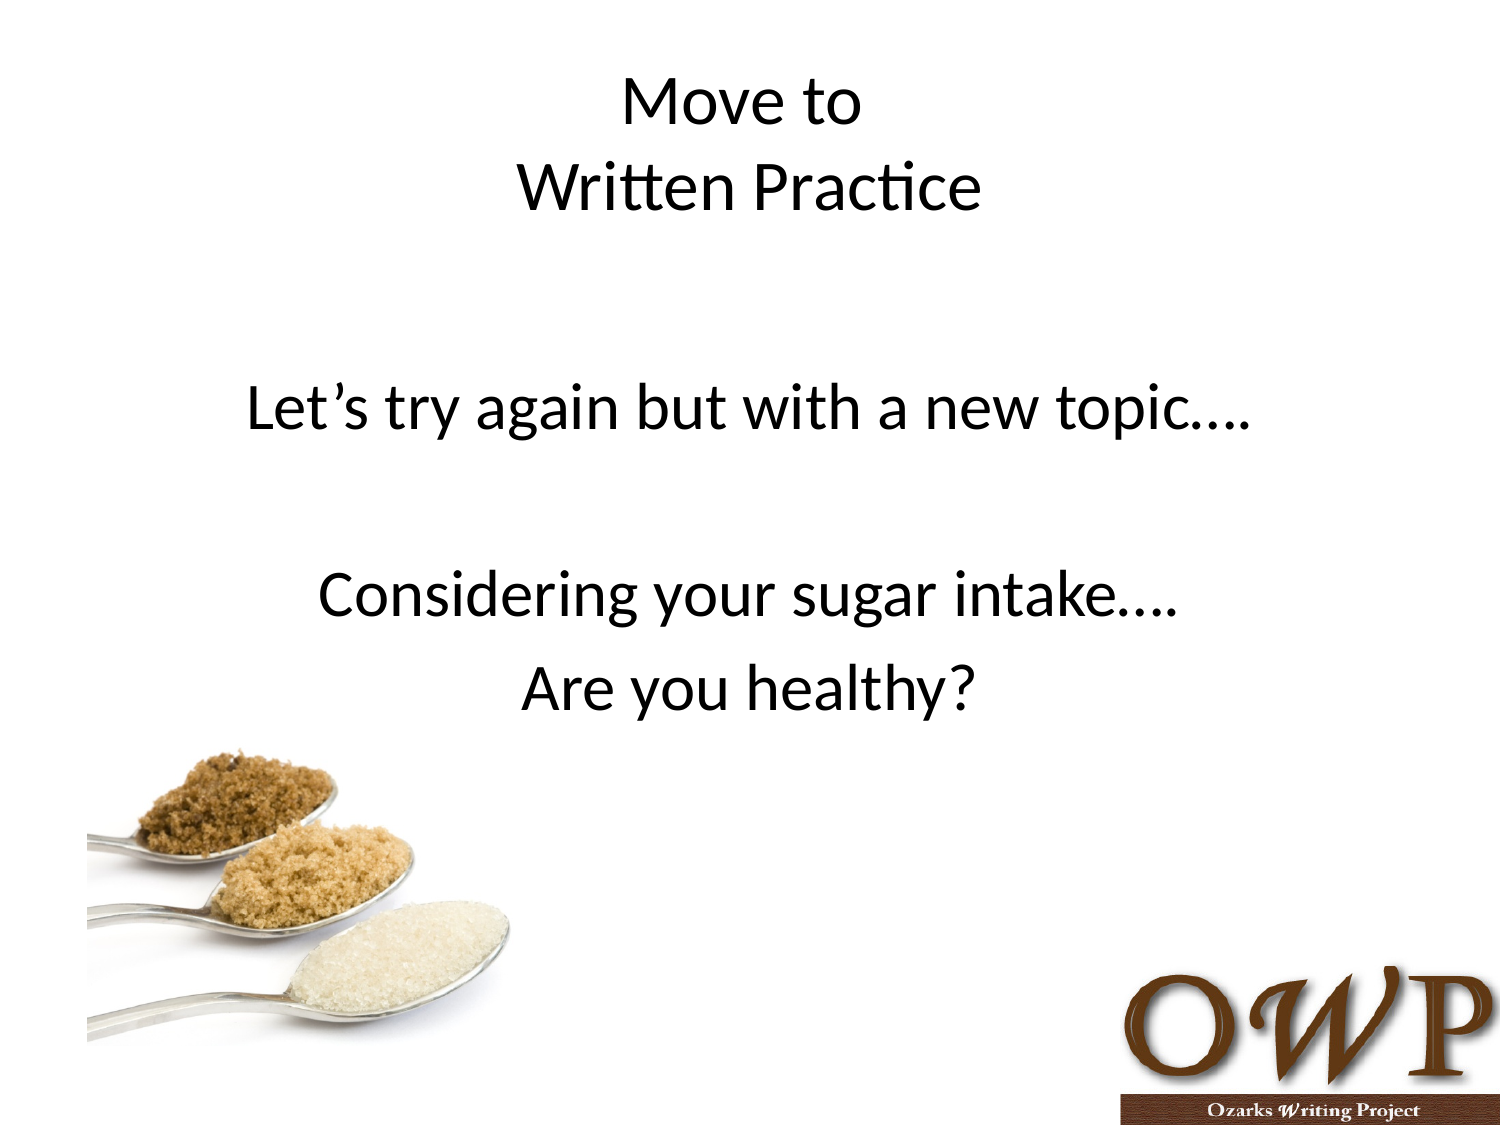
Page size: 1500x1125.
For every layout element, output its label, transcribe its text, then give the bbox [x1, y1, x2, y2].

list Let’s try again but with a new topic…. Considering your sugar intake…. Are you healthy? [74, 262, 1426, 1006]
picture [1120, 957, 1500, 1125]
picture [87, 737, 551, 1047]
title Move to Written Practice [74, 44, 1426, 233]
